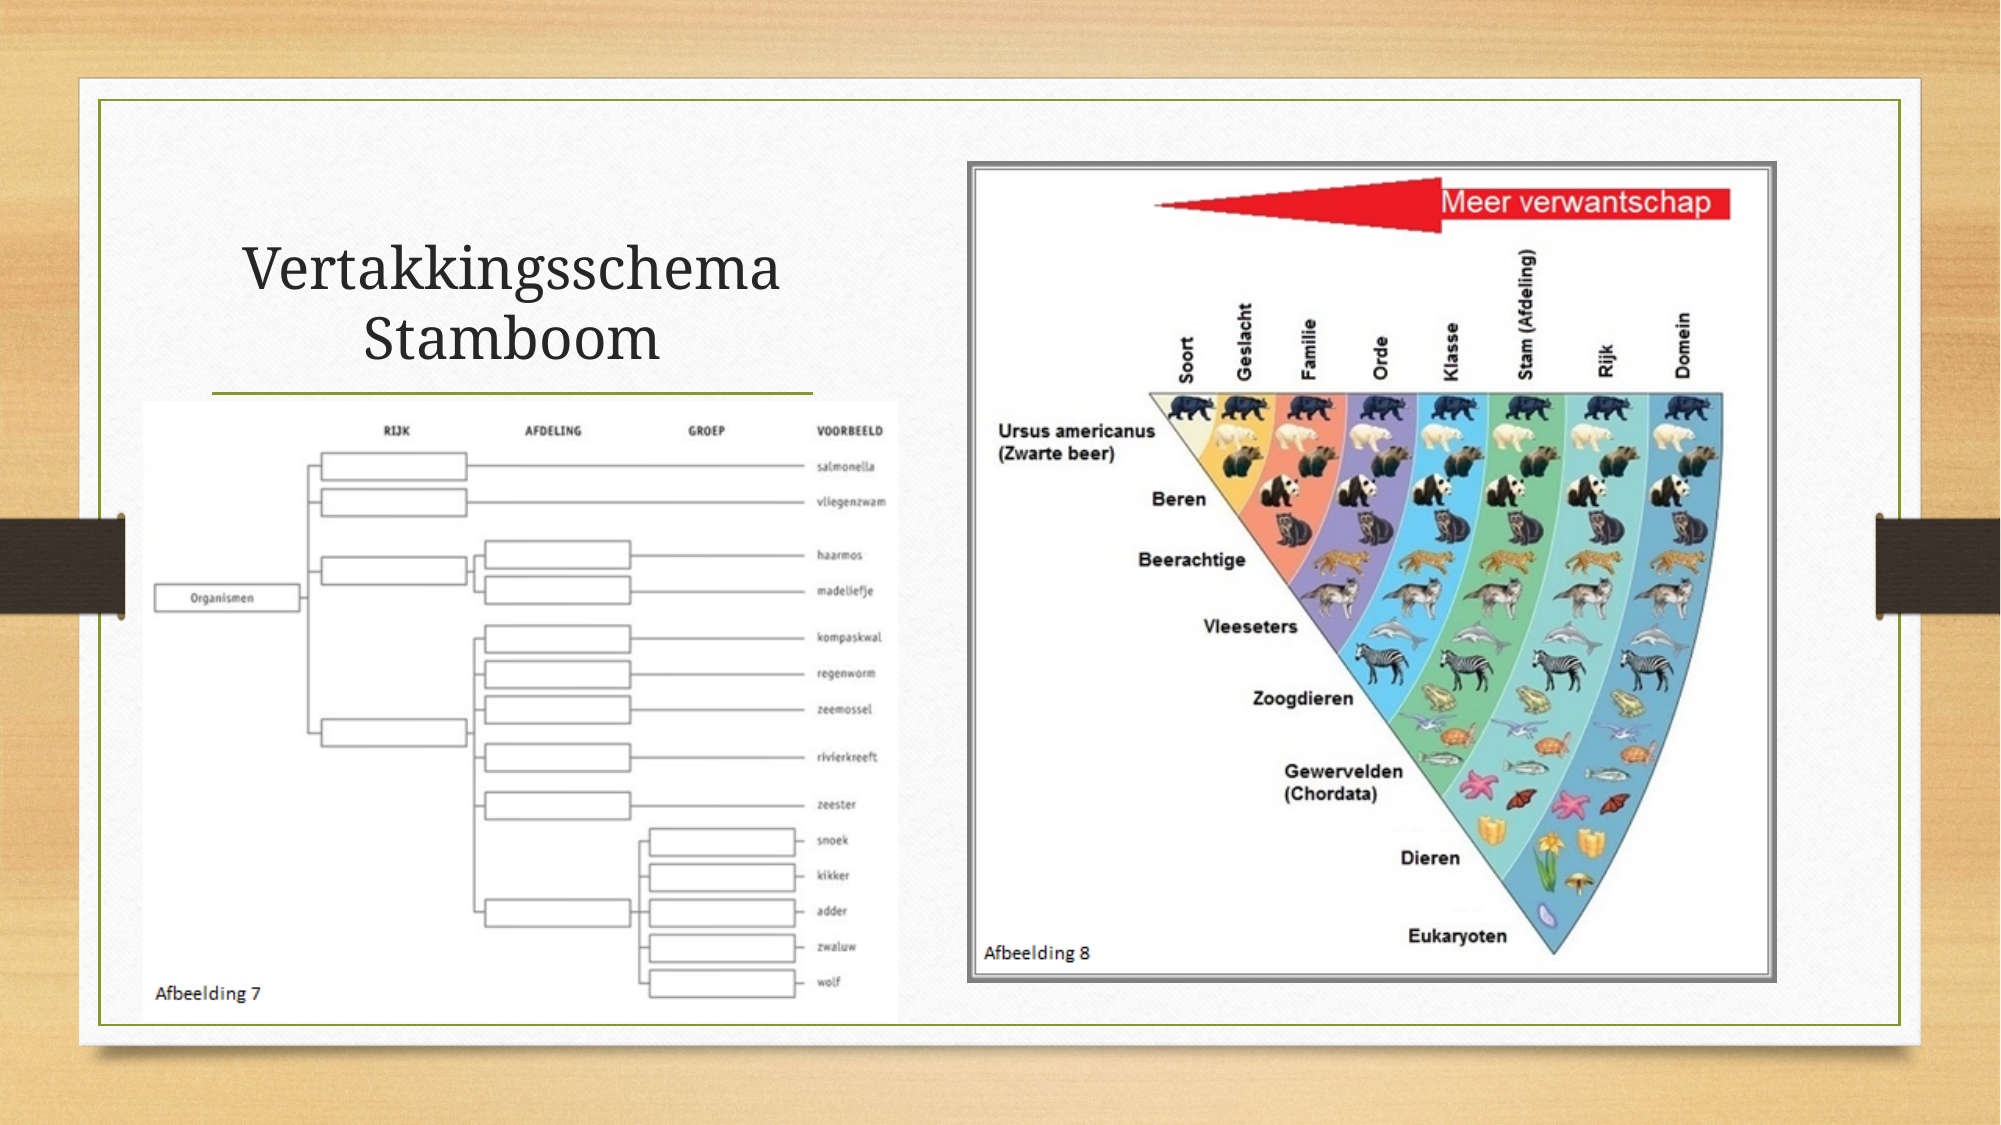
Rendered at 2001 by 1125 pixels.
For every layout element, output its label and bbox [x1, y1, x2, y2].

text_box [0, 0, 2000, 1125]
picture [142, 400, 899, 1022]
picture [966, 160, 1777, 984]
